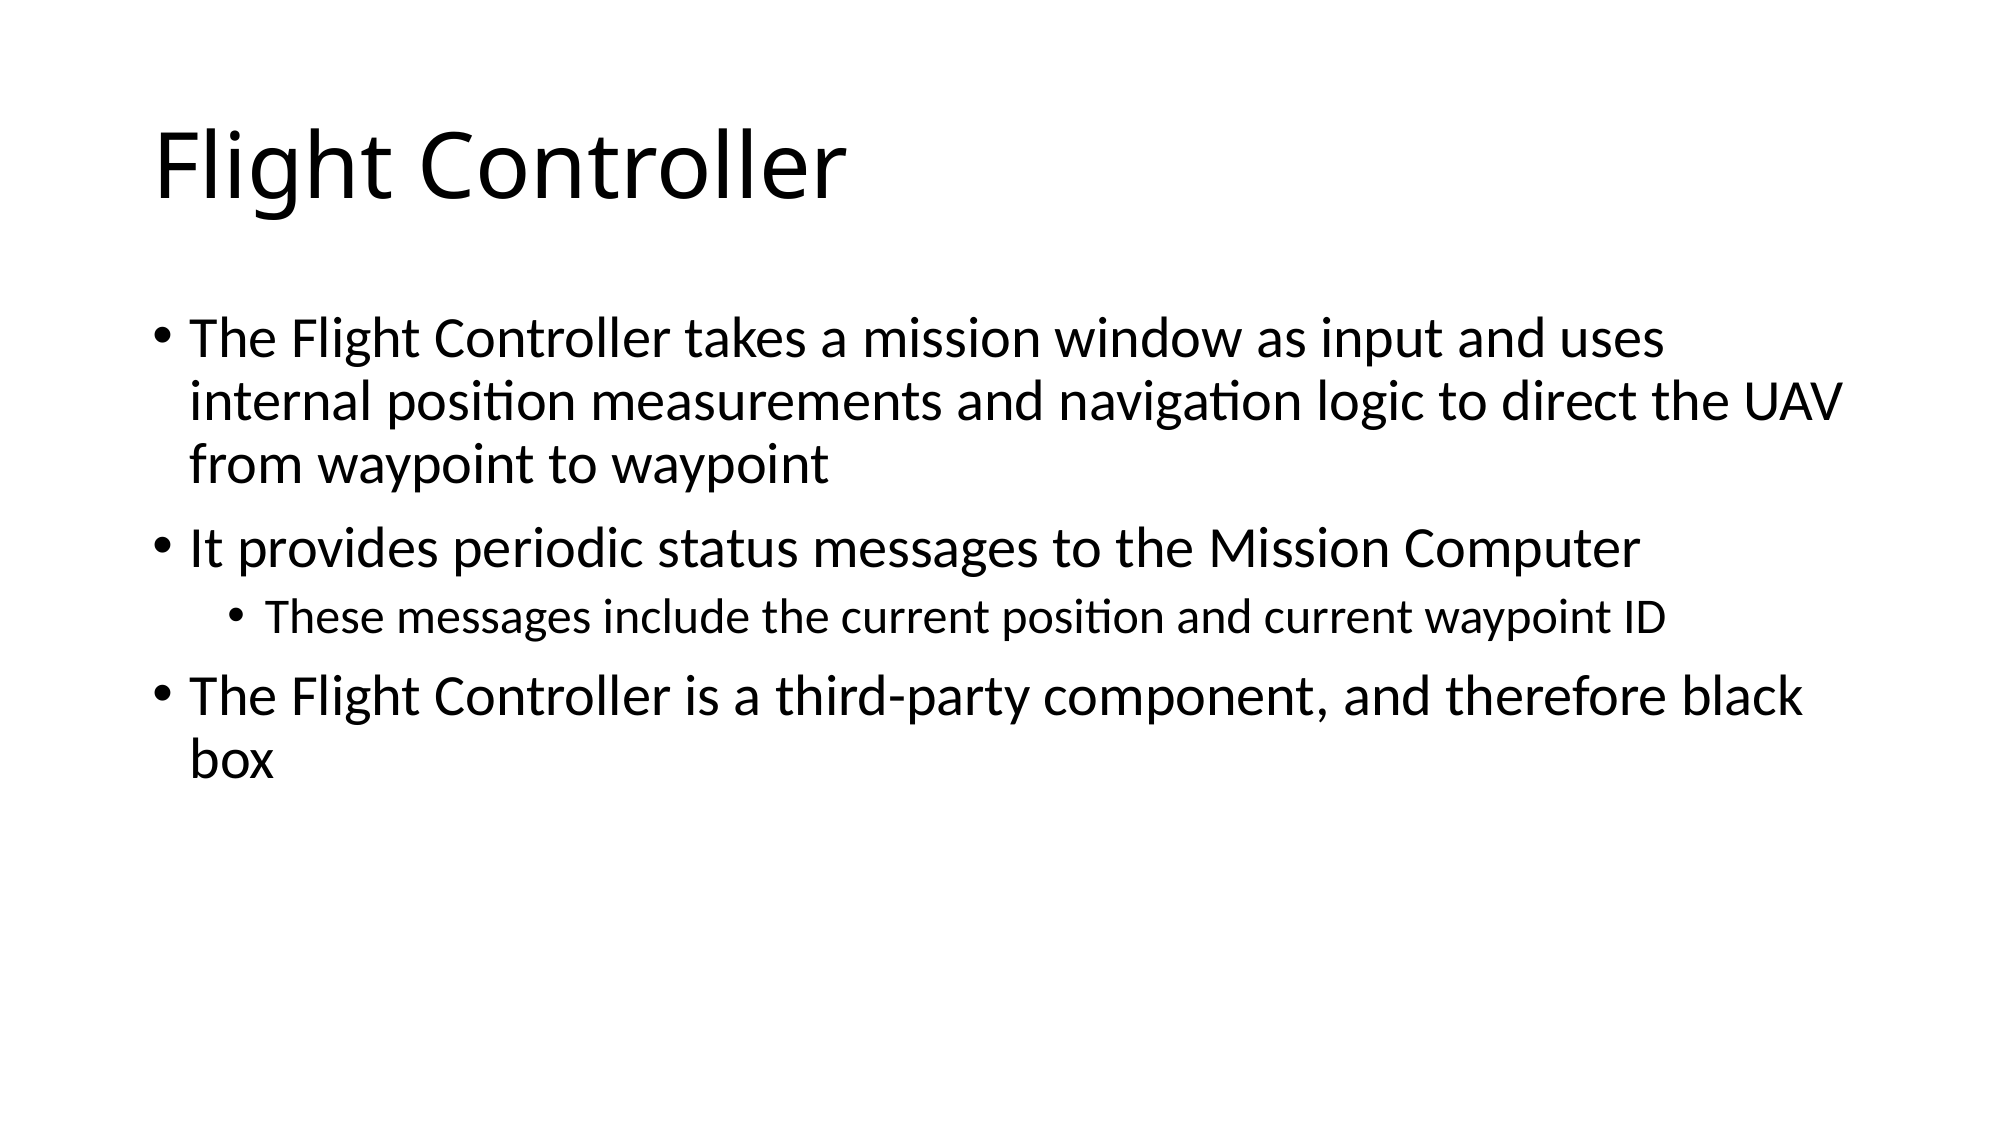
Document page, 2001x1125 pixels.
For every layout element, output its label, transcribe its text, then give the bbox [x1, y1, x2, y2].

list The Flight Controller takes a mission window as input and uses internal position measurements and navigation logic to direct the UAV from waypoint to waypoint It provides periodic status messages to the Mission Computer These messages include the current position and current waypoint ID The Flight Controller is a third-party component, and therefore black box [137, 299, 1863, 1014]
title Flight Controller [137, 59, 1863, 278]
